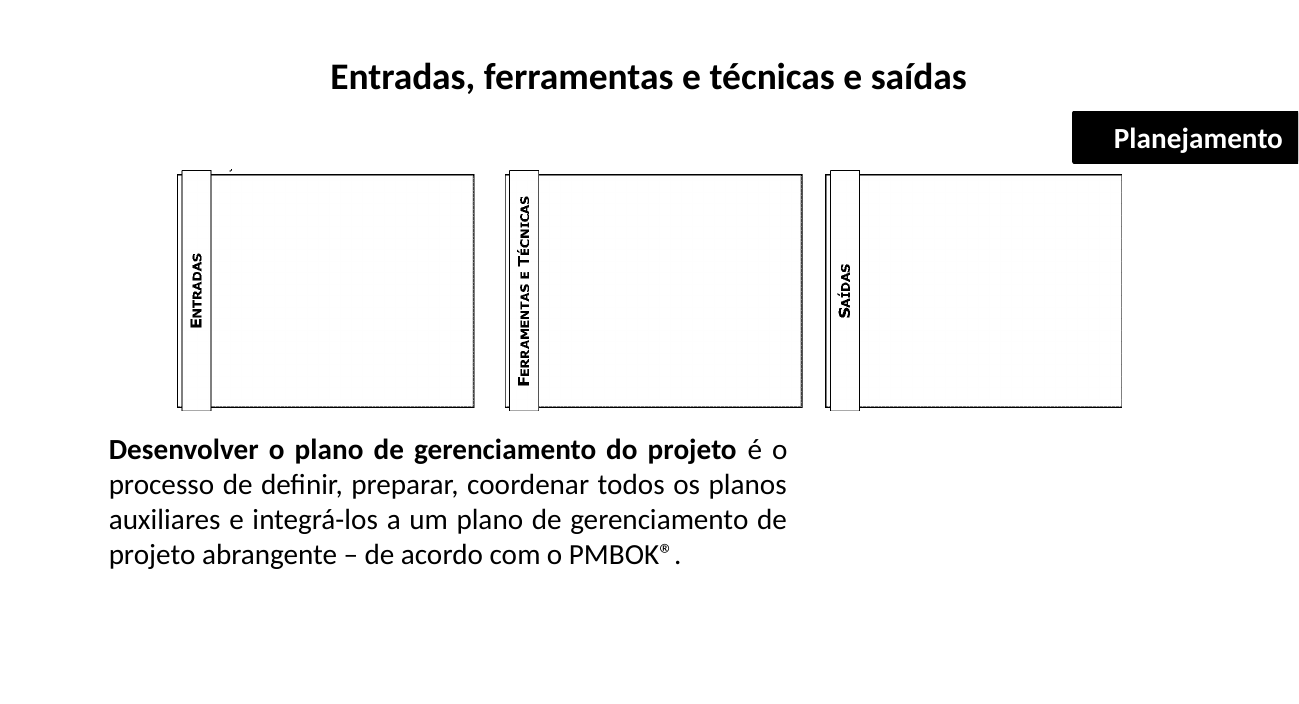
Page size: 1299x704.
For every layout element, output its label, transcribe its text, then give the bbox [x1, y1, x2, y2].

text_box Entradas, ferramentas e técnicas e saídas [0, 44, 1299, 106]
text_box Desenvolver o plano de gerenciamento do projeto é o processo de definir, preparar, coordenar todos os planos auxiliares e integrá-los a um plano de gerenciamento de projeto abrangente – de acordo com o PMBOK®. [93, 422, 803, 580]
text_box Planejamento [1074, 112, 1299, 162]
picture [176, 169, 1122, 412]
